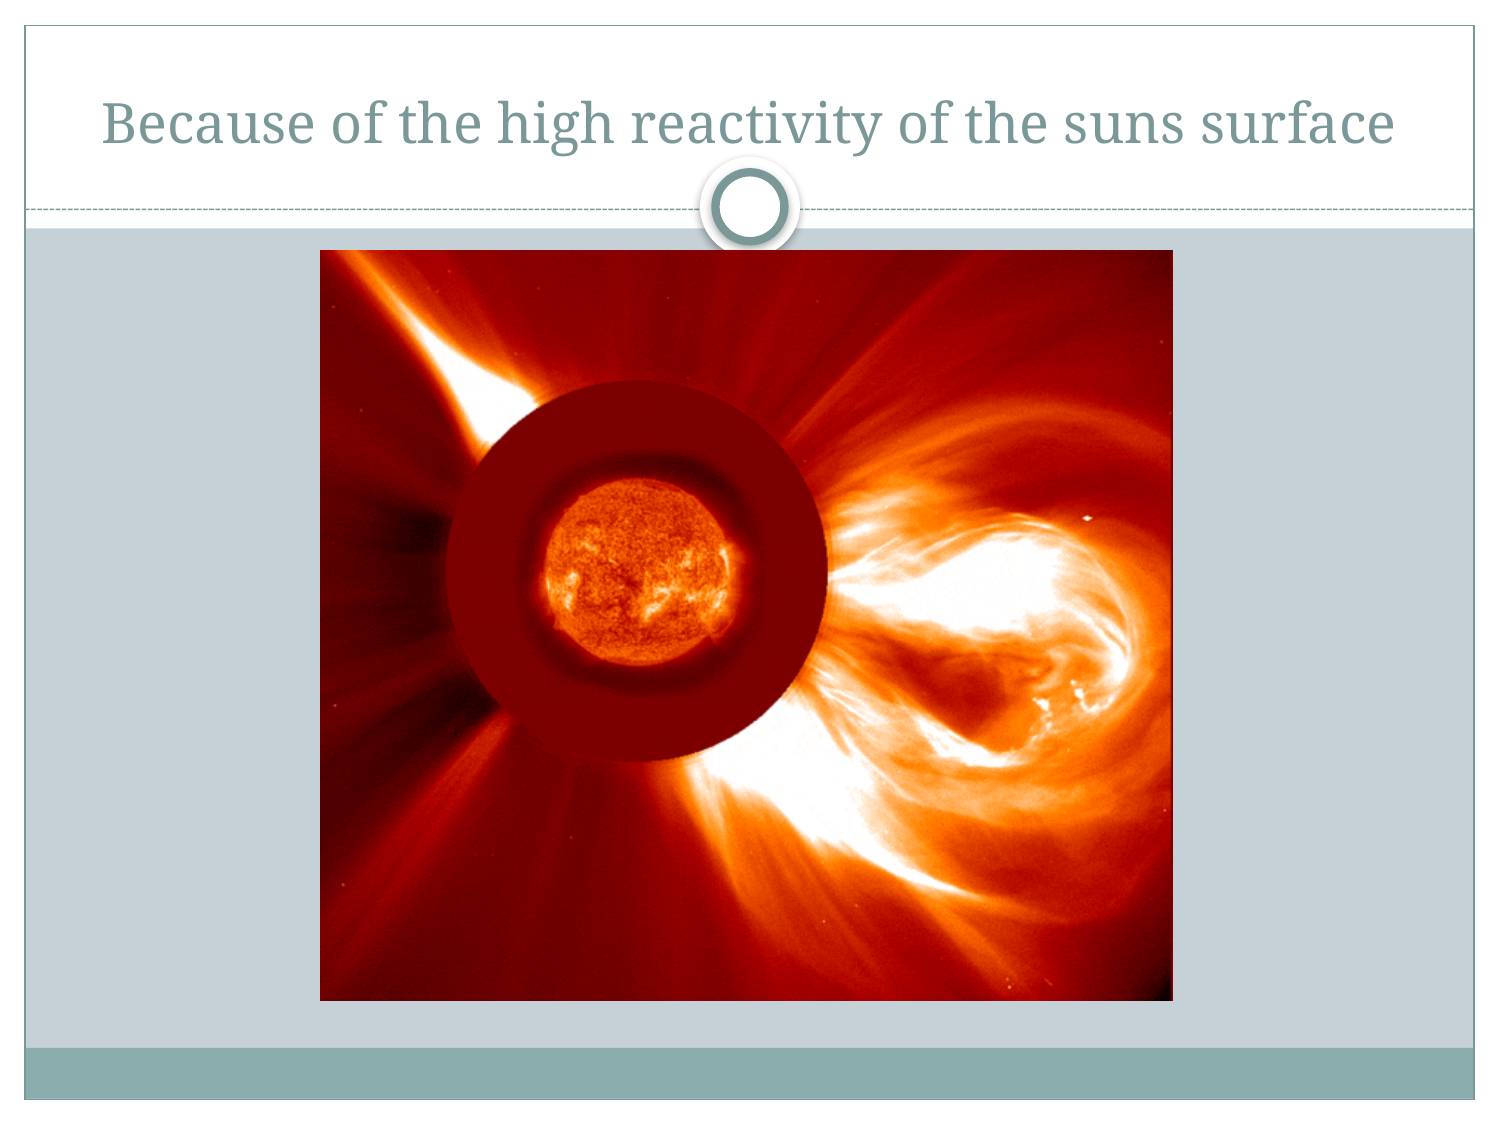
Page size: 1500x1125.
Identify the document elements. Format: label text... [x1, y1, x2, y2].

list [320, 250, 1174, 1001]
title Because of the high reactivity of the suns surface [49, 37, 1450, 162]
